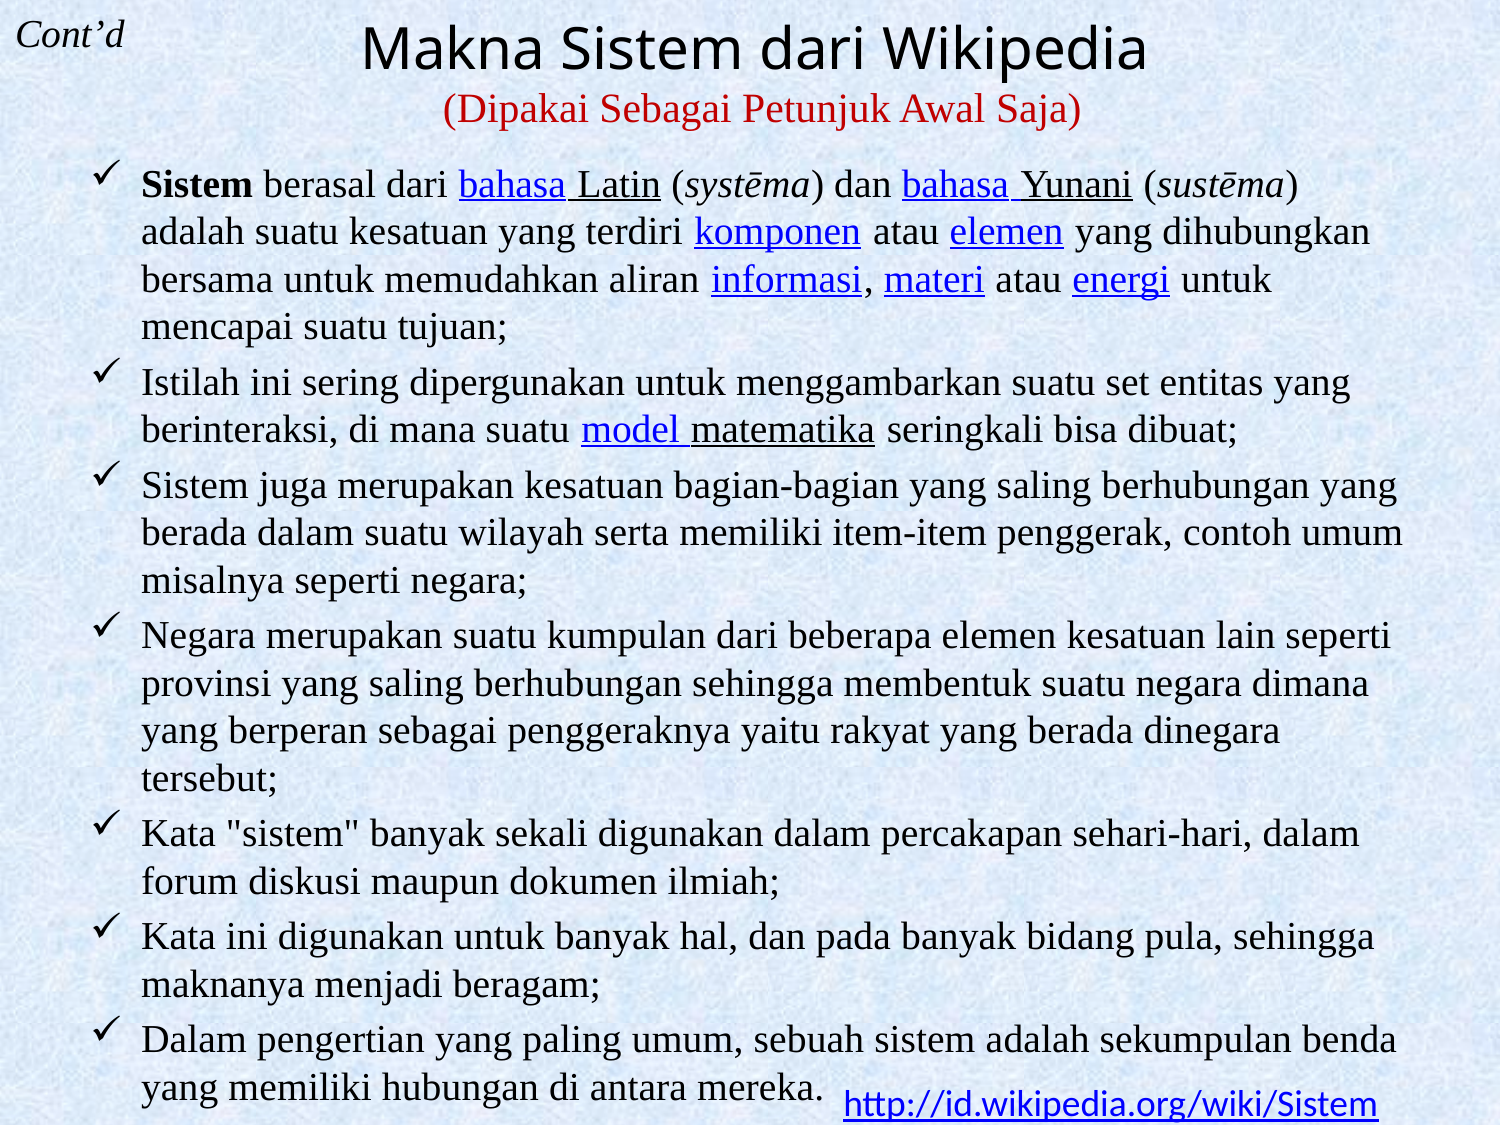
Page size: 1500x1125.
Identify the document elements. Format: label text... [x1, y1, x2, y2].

text_box http://id.wikipedia.org/wiki/Sistem [828, 1071, 1394, 1125]
text_box Cont’d [0, 0, 1500, 1125]
list Sistem berasal dari bahasa Latin (systēma) dan bahasa Yunani (sustēma) adalah suatu kesatuan yang terdiri komponen atau elemen yang dihubungkan bersama untuk memudahkan aliran informasi, materi atau energi untuk mencapai suatu tujuan; Istilah ini sering dipergunakan untuk menggambarkan suatu set entitas yang berinteraksi, di mana suatu model matematika seringkali bisa dibuat; Sistem juga merupakan kesatuan bagian-bagian yang saling berhubungan yang berada dalam suatu wilayah serta memiliki item-item penggerak, contoh umum misalnya seperti negara; Negara merupakan suatu kumpulan dari beberapa elemen kesatuan lain seperti provinsi yang saling berhubungan sehingga membentuk suatu negara dimana yang berperan sebagai penggeraknya yaitu rakyat yang berada dinegara tersebut; Kata "sistem" banyak sekali digunakan dalam percakapan sehari-hari, dalam forum diskusi maupun dokumen ilmiah; Kata ini digunakan untuk banyak hal, dan pada banyak bidang pula, sehingga maknanya menjadi beragam; Dalam pengertian yang paling umum, sebuah sistem adalah sekumpulan benda yang memiliki hubungan di antara mereka. [75, 149, 1425, 1125]
title Makna Sistem dari Wikipedia (Dipakai Sebagai Petunjuk Awal Saja) [87, 63, 1438, 143]
